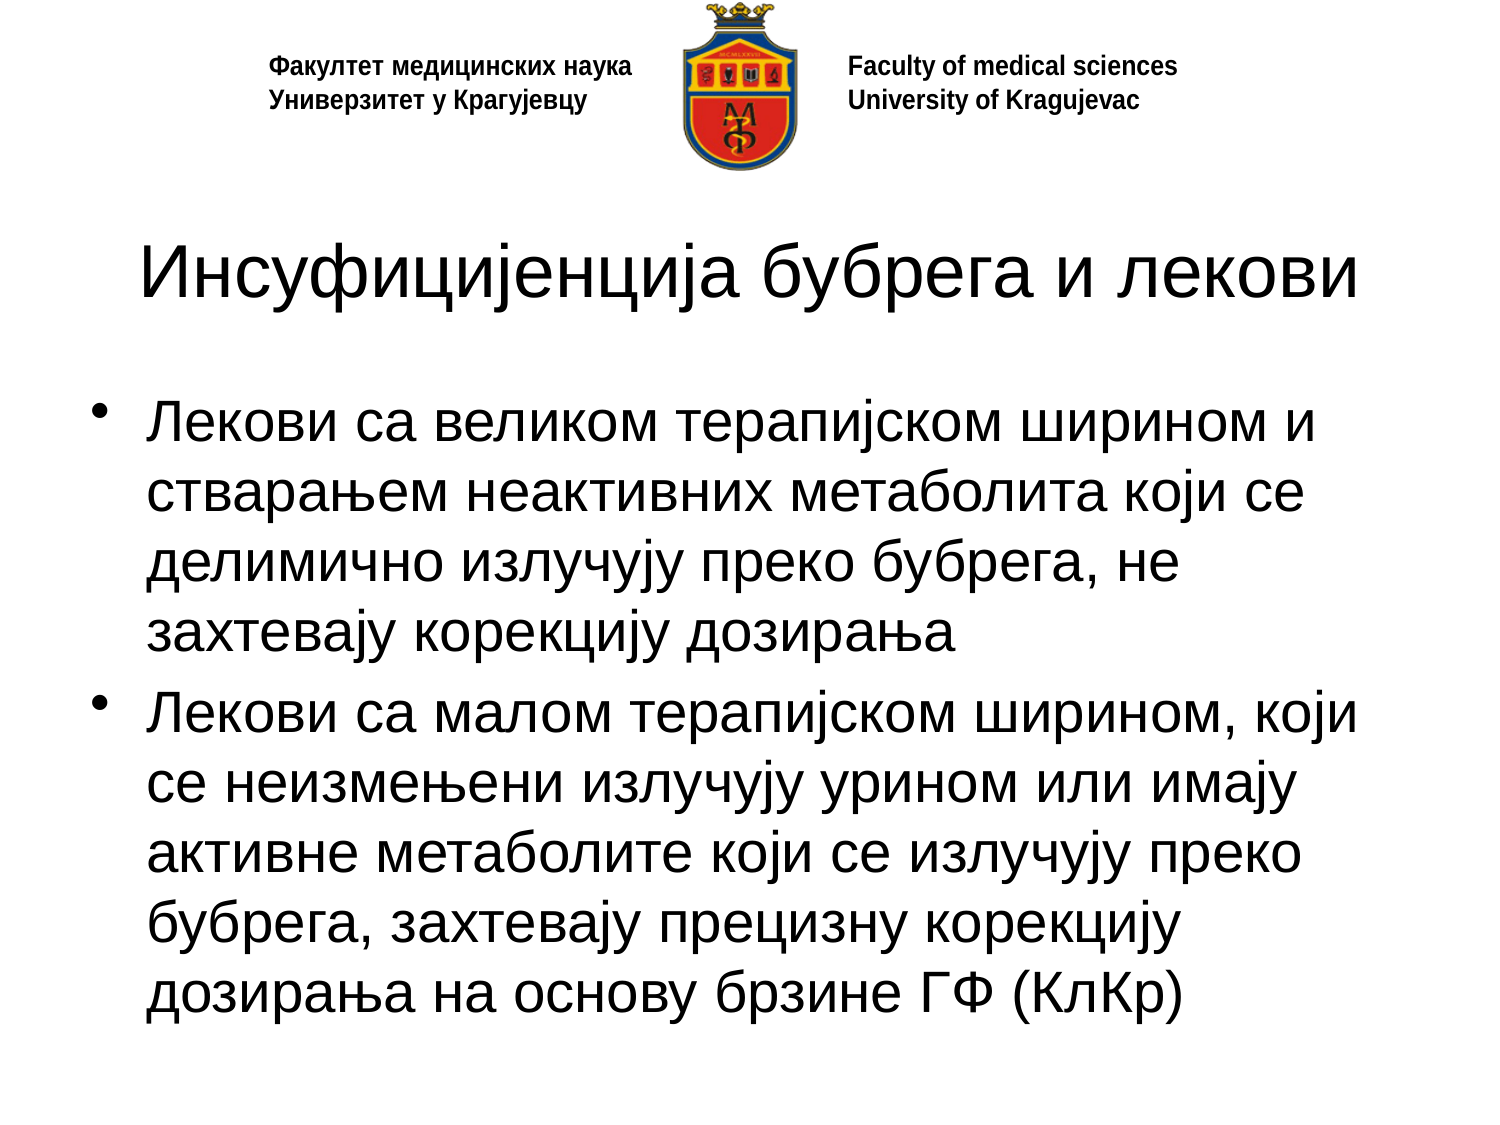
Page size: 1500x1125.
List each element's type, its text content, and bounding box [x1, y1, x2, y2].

list Лекови са великом терапијском ширином и стварањем неактивних метаболита који се делимично излучују преко бубрега, не захтевају корекцију дозирања Лекови са малом терапијском ширином, који се неизмењени излучују урином или имају активне метаболите који се излучују преко бубрега, захтевају прецизну корекцију дозирања на основу брзине ГФ (КлКр) [74, 374, 1426, 1118]
title Инсуфицијенција бубрега и лекови [74, 173, 1426, 362]
